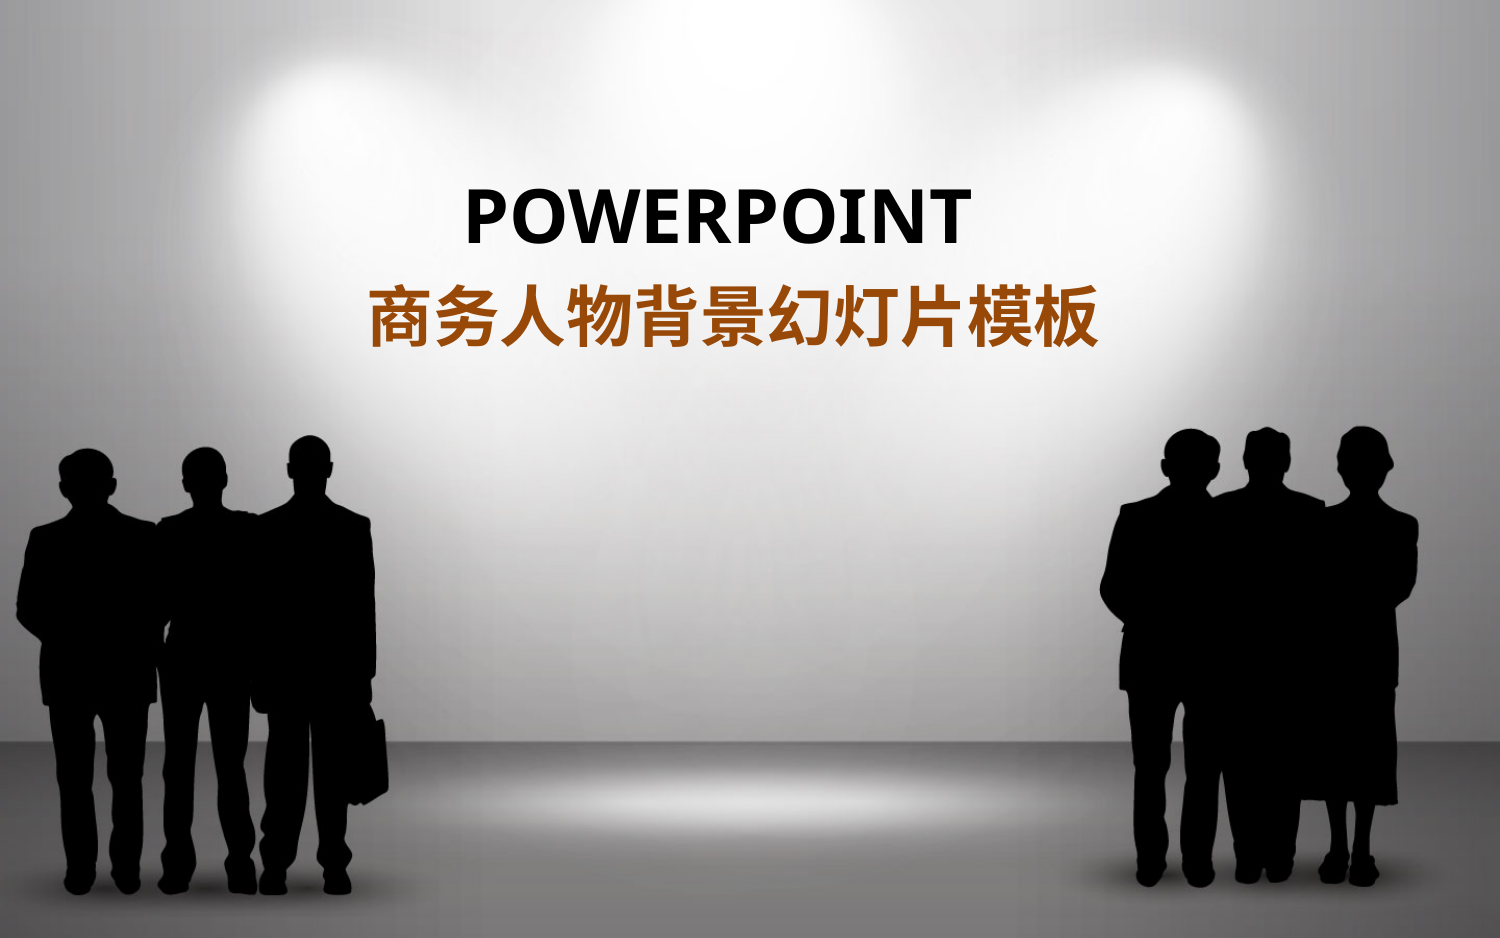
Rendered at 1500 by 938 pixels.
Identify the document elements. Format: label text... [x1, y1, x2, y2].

picture [0, 0, 1500, 938]
text_box POWERPOINT [447, 161, 988, 267]
text_box 商务人物背景幻灯片模板 [351, 267, 1116, 362]
